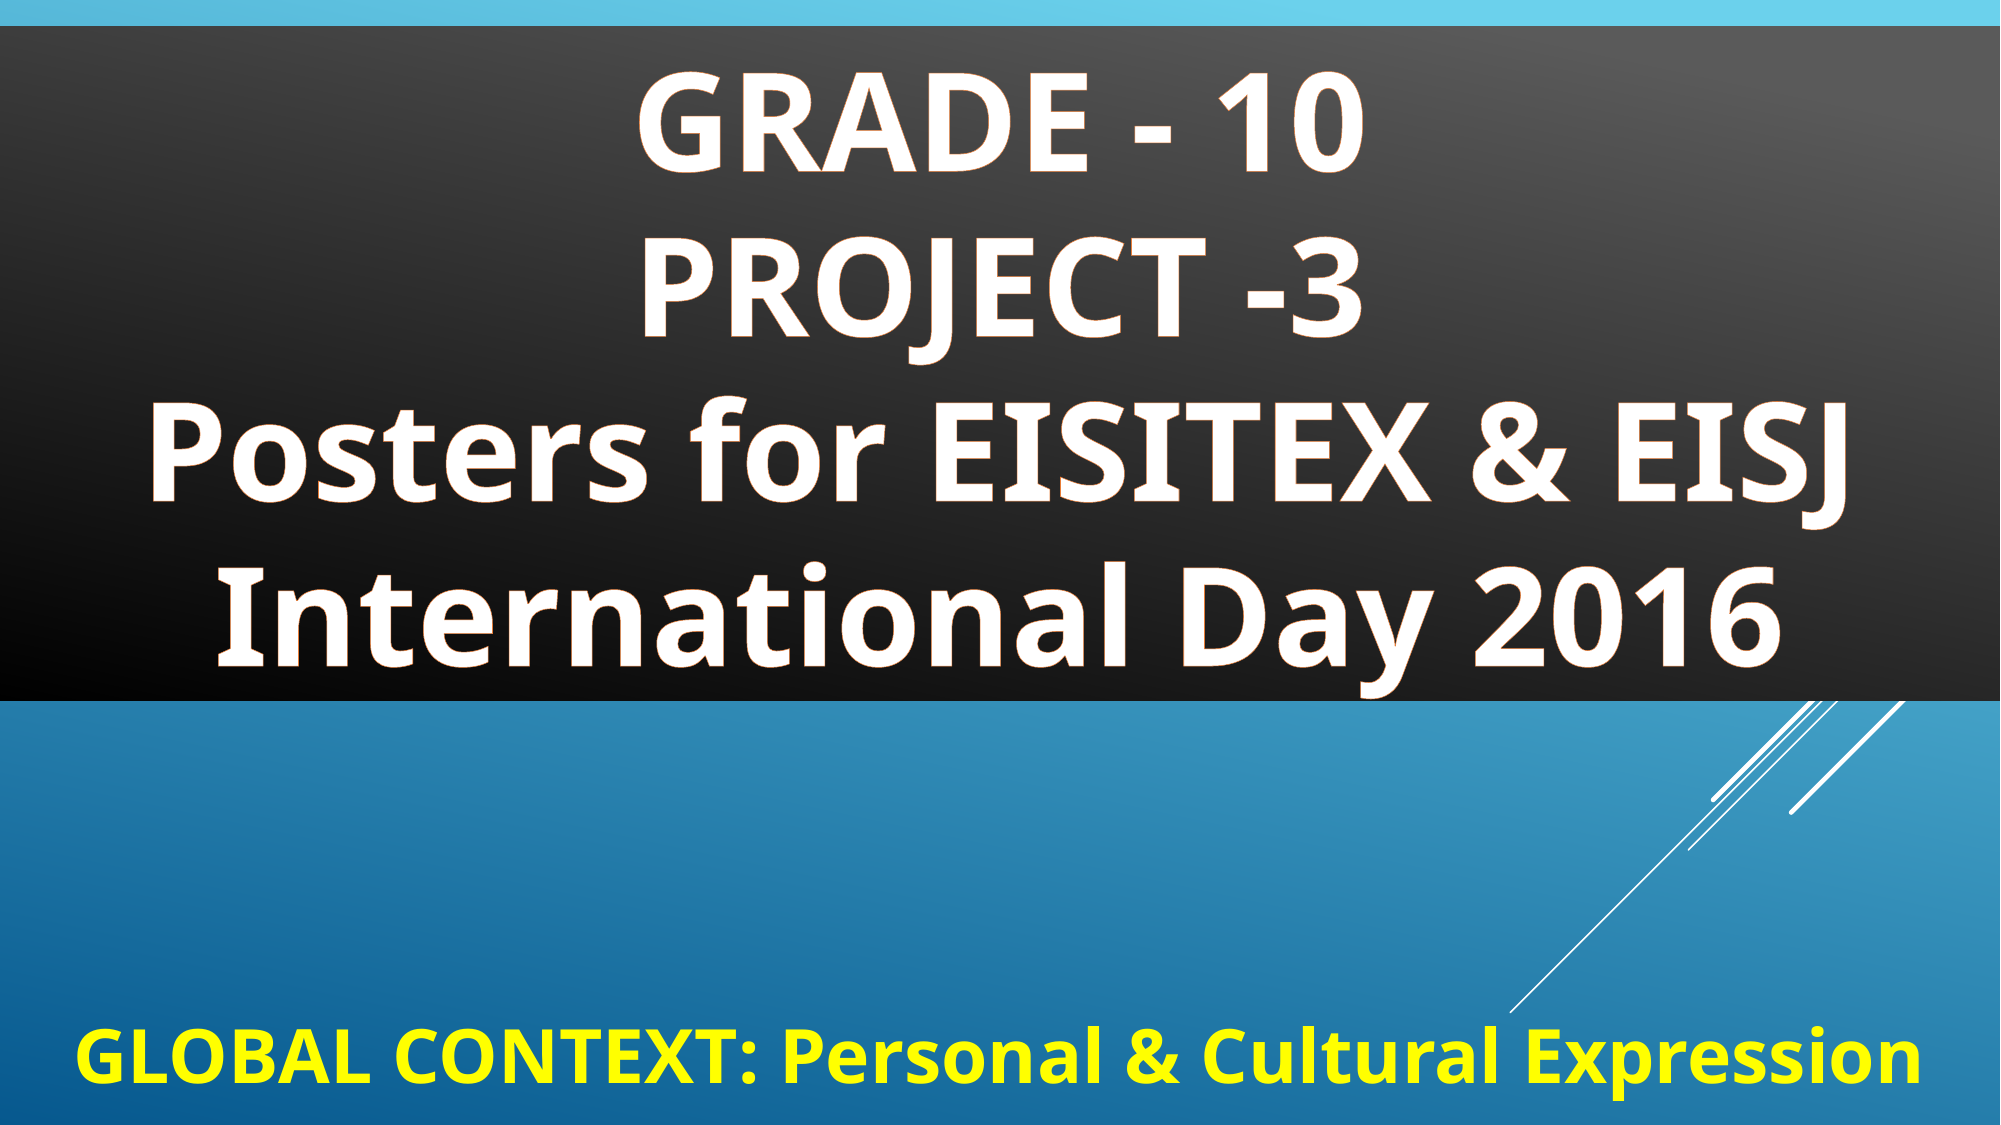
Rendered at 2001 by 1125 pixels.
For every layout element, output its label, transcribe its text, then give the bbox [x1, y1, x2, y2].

text_box GRADE - 10 PROJECT -3 Posters for EISITEX & EISJ International Day 2016 [0, 26, 2000, 701]
text_box GLOBAL CONTEXT: Personal & Cultural Expression [0, 1001, 2000, 1107]
